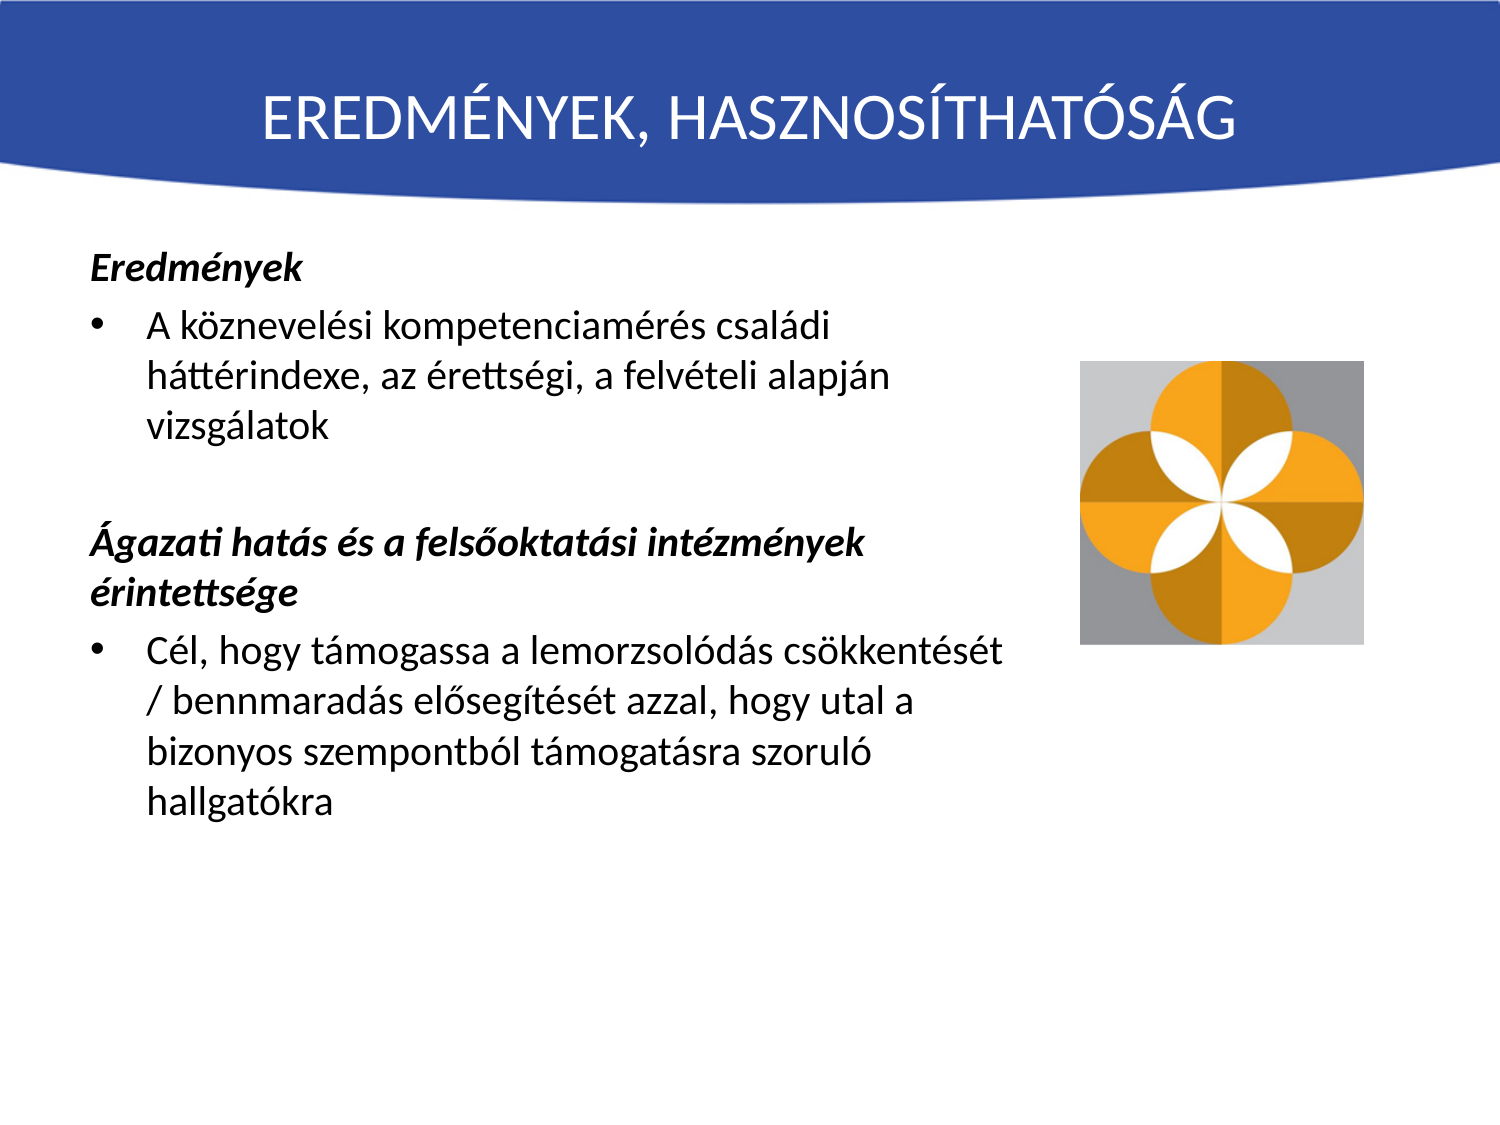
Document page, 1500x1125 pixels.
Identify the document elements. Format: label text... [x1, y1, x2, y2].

title EREDMÉNYEK, HASZNOSÍTHATÓSÁG [75, 19, 1425, 207]
picture [0, 0, 1500, 1125]
list Eredmények A köznevelési kompetenciamérés családi háttérindexe, az érettségi, a felvételi alapján vizsgálatok Ágazati hatás és a felsőoktatási intézmények érintettsége Cél, hogy támogassa a lemorzsolódás csökkentését / bennmaradás elősegítését azzal, hogy utal a bizonyos szempontból támogatásra szoruló hallgatókra [75, 231, 1022, 1071]
